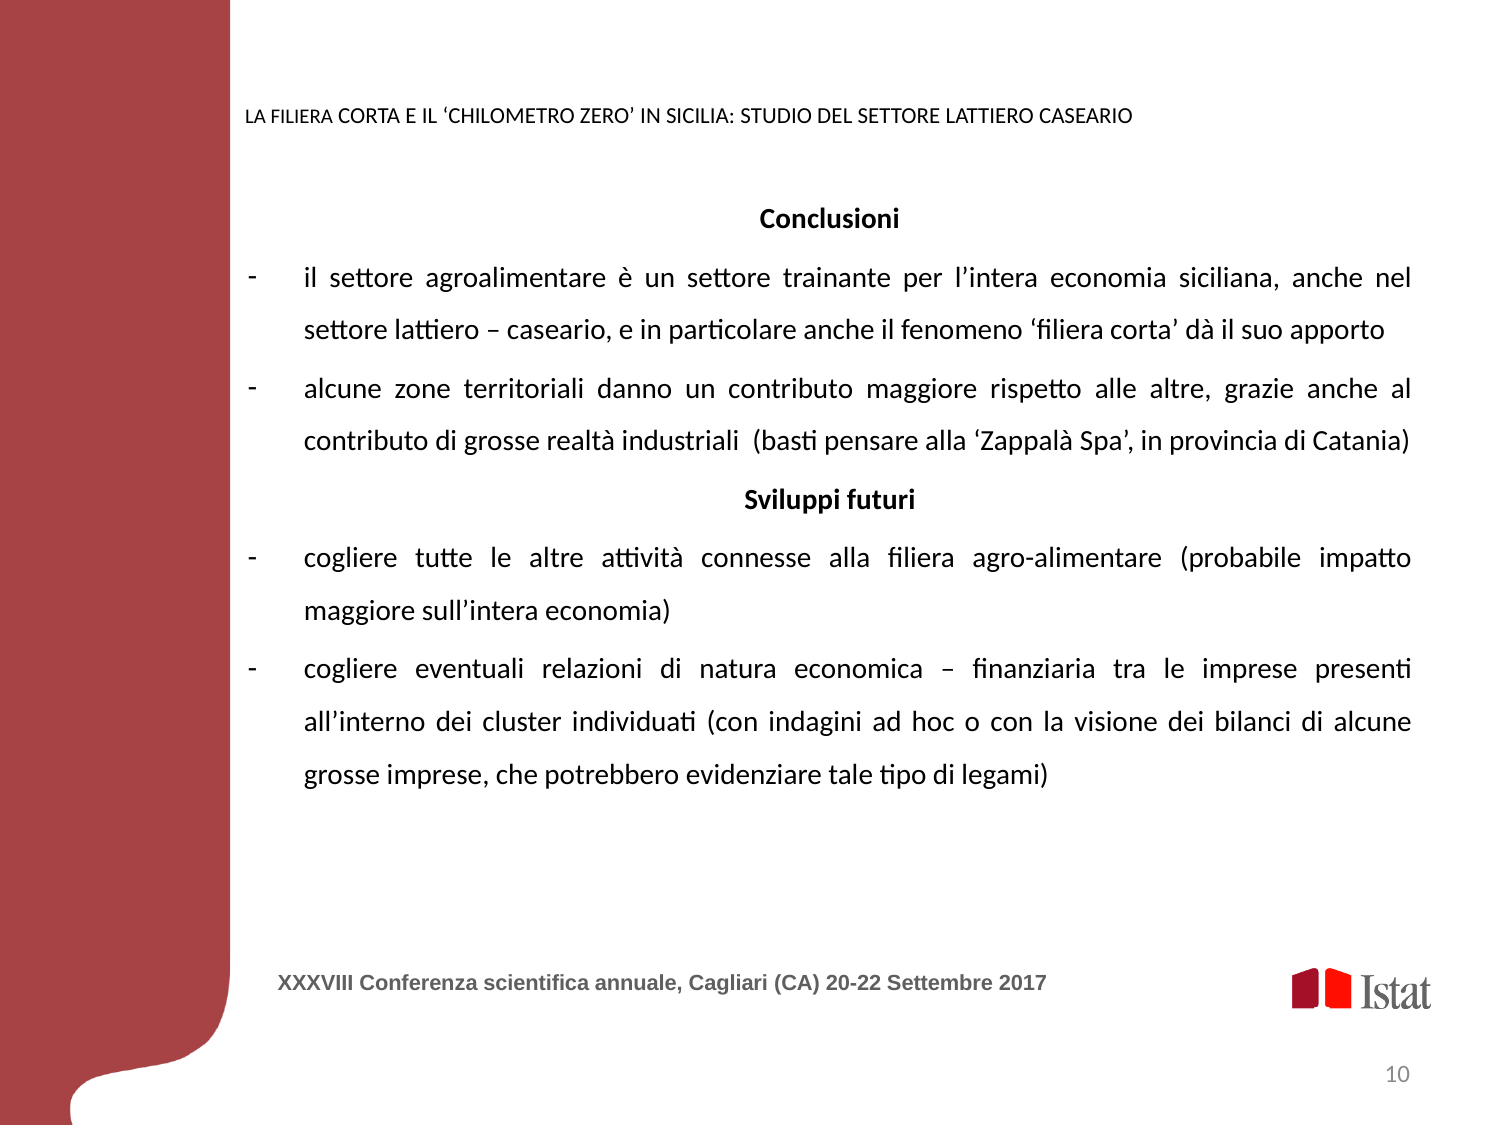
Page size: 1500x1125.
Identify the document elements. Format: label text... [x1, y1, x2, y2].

picture [1292, 968, 1431, 1009]
picture [0, 0, 231, 1125]
list Conclusioni il settore agroalimentare è un settore trainante per l’intera economia siciliana, anche nel settore lattiero – caseario, e in particolare anche il fenomeno ‘filiera corta’ dà il suo apporto alcune zone territoriali danno un contributo maggiore rispetto alle altre, grazie anche al contributo di grosse realtà industriali (basti pensare alla ‘Zappalà Spa’, in provincia di Catania) Sviluppi futuri cogliere tutte le altre attività connesse alla filiera agro-alimentare (probabile impatto maggiore sull’intera economia) cogliere eventuali relazioni di natura economica – finanziaria tra le imprese presenti all’interno dei cluster individuati (con indagini ad hoc o con la visione dei bilanci di alcune grosse imprese, che potrebbero evidenziare tale tipo di legami) [235, 191, 1428, 935]
title LA FILIERA CORTA E IL ‘CHILOMETRO ZERO’ IN SICILIA: STUDIO DEL SETTORE LATTIERO CASEARIO [235, 45, 1317, 185]
text_box XXXVIII Conferenza scientifica annuale, Cagliari (CA) 20-22 Settembre 2017 [277, 968, 1058, 995]
slide_number 10 [1074, 1042, 1425, 1103]
